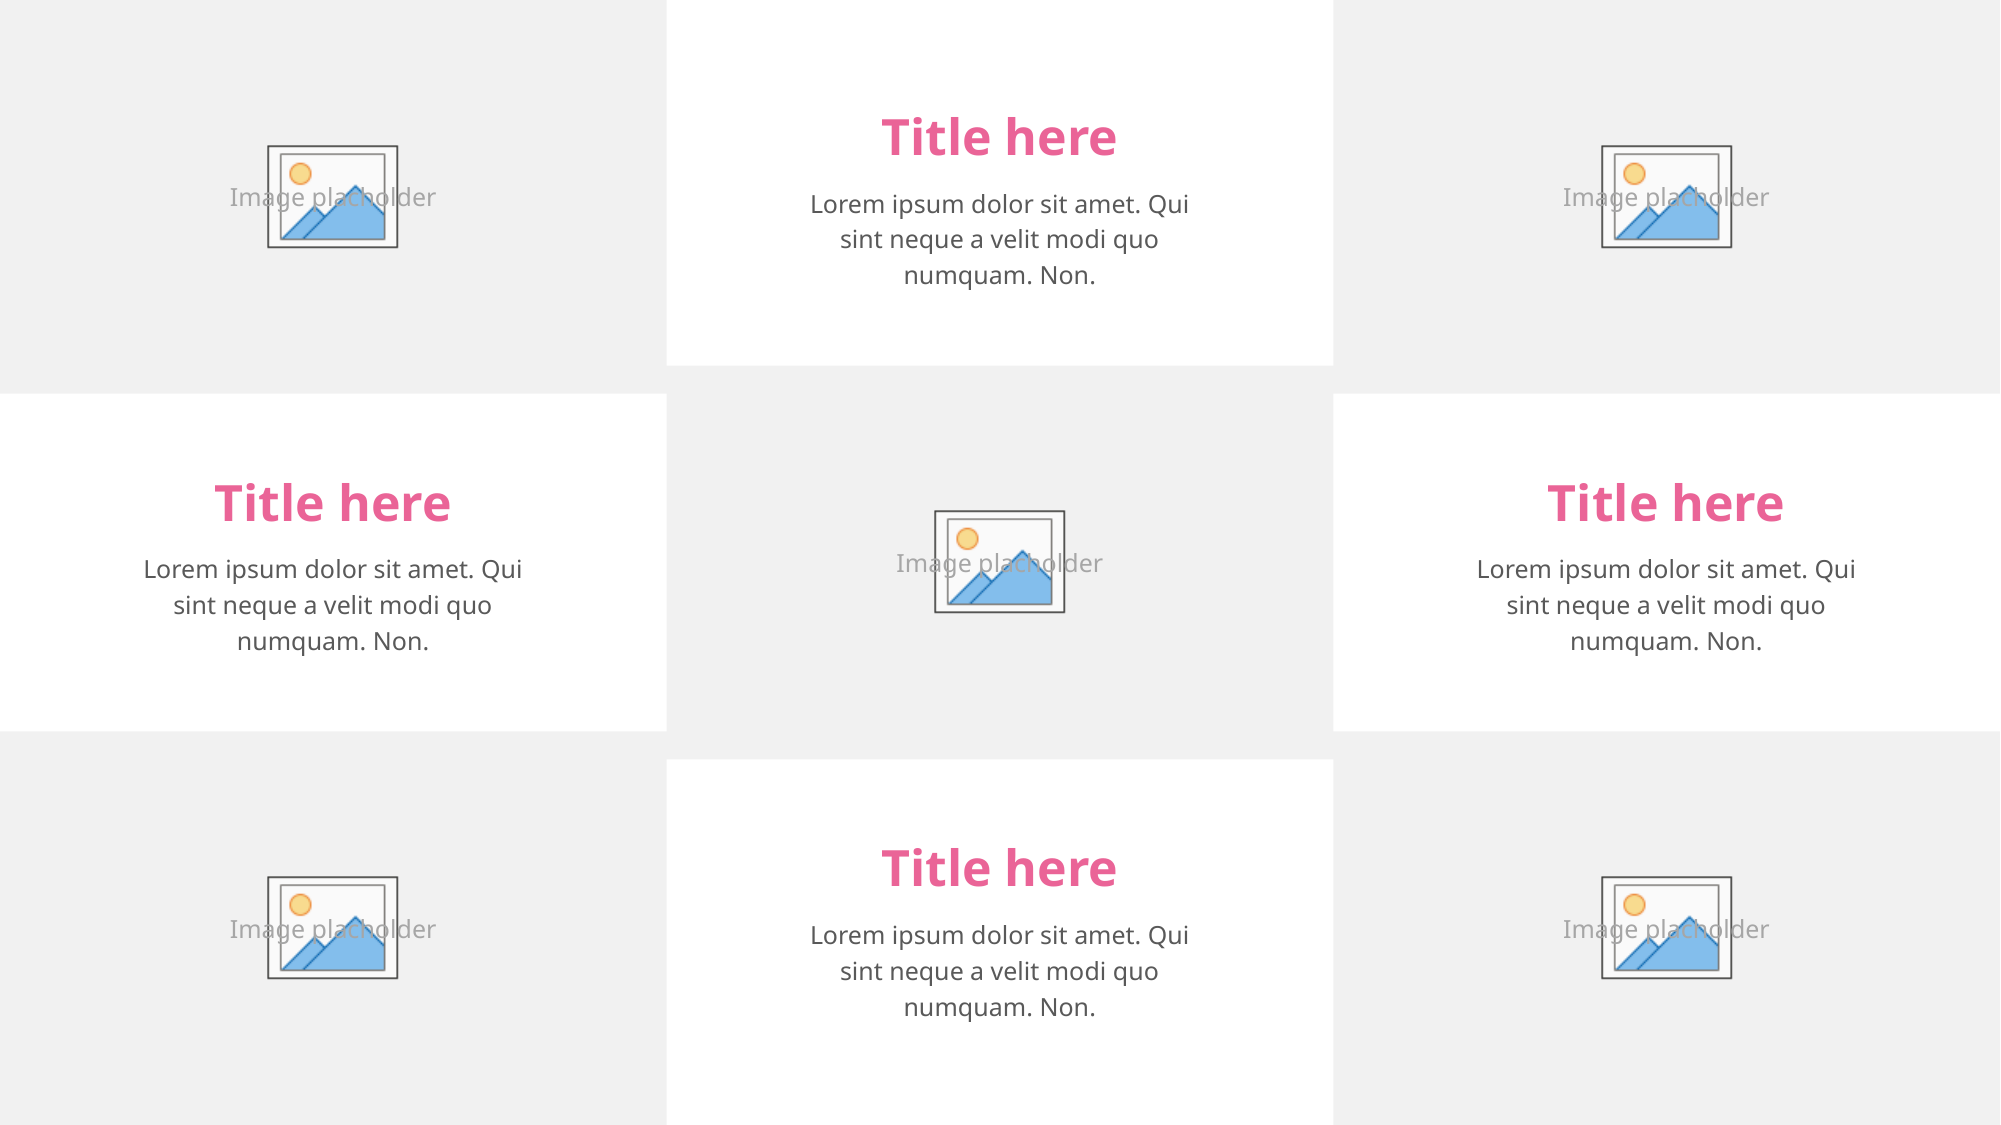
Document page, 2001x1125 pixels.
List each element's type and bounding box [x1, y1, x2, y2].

text_box [789, 829, 1211, 1027]
text_box [1456, 463, 1877, 662]
picture [0, 0, 2000, 1125]
text_box [122, 463, 544, 662]
text_box [789, 98, 1211, 296]
